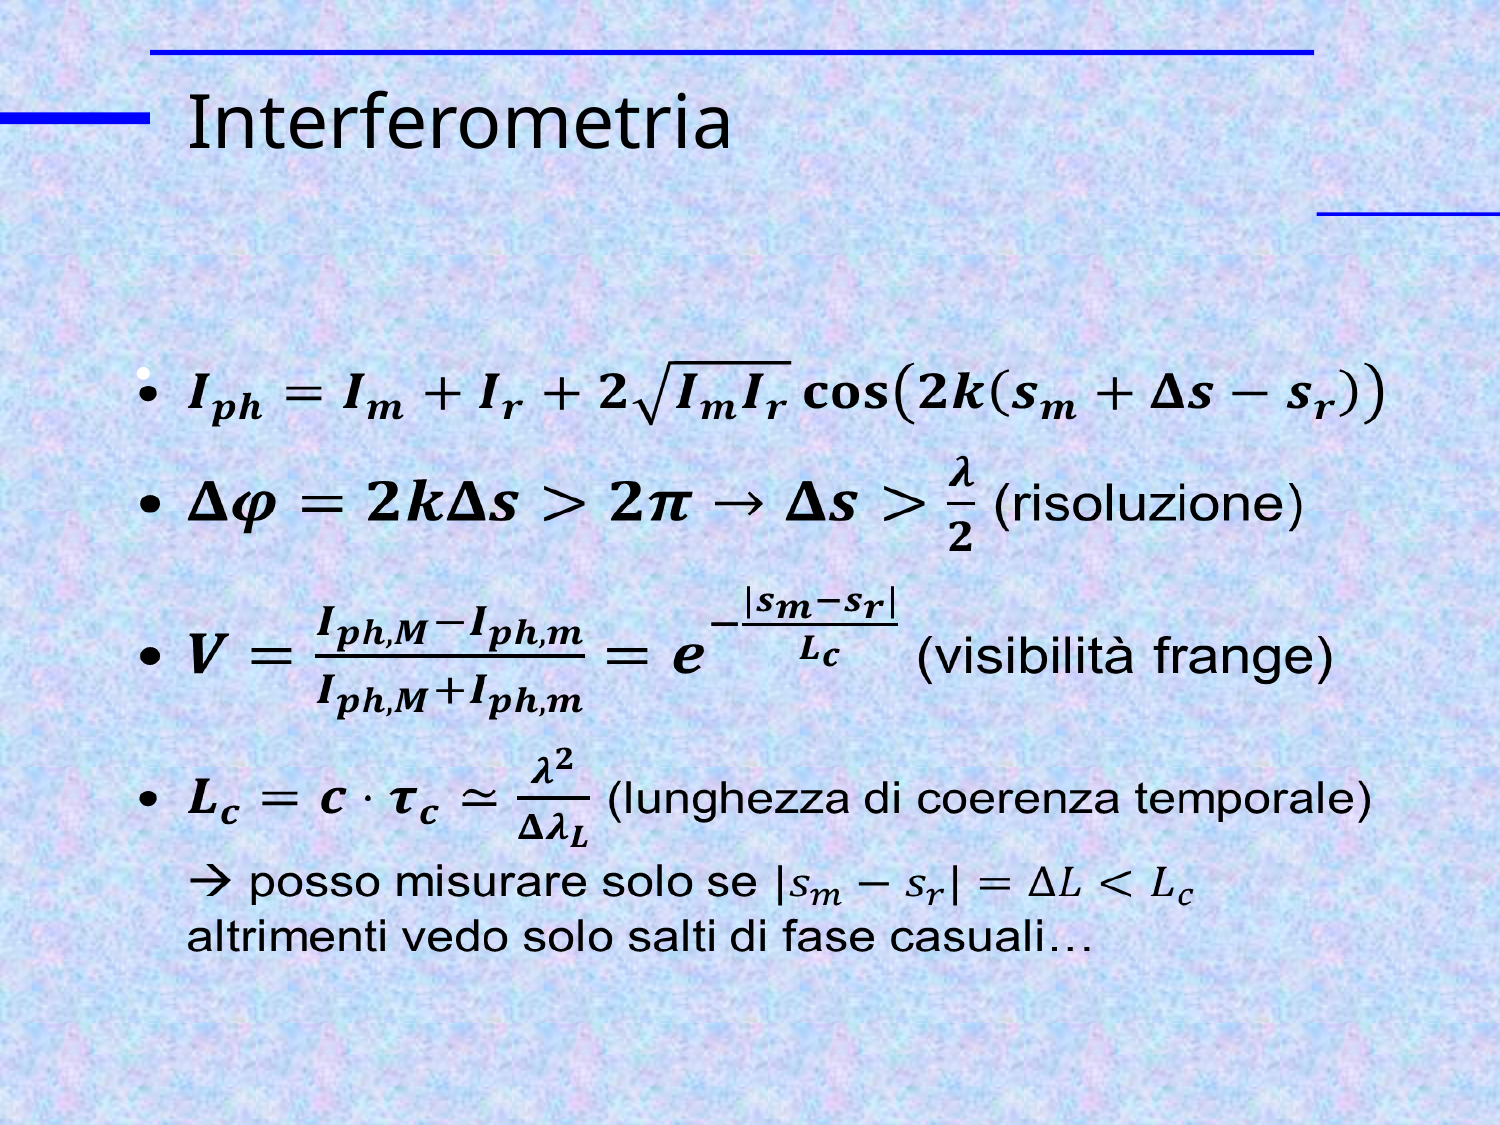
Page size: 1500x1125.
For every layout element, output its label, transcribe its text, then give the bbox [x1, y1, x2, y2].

picture [0, 0, 1500, 1125]
title Interferometria [187, 87, 1276, 188]
list [134, 349, 1415, 988]
